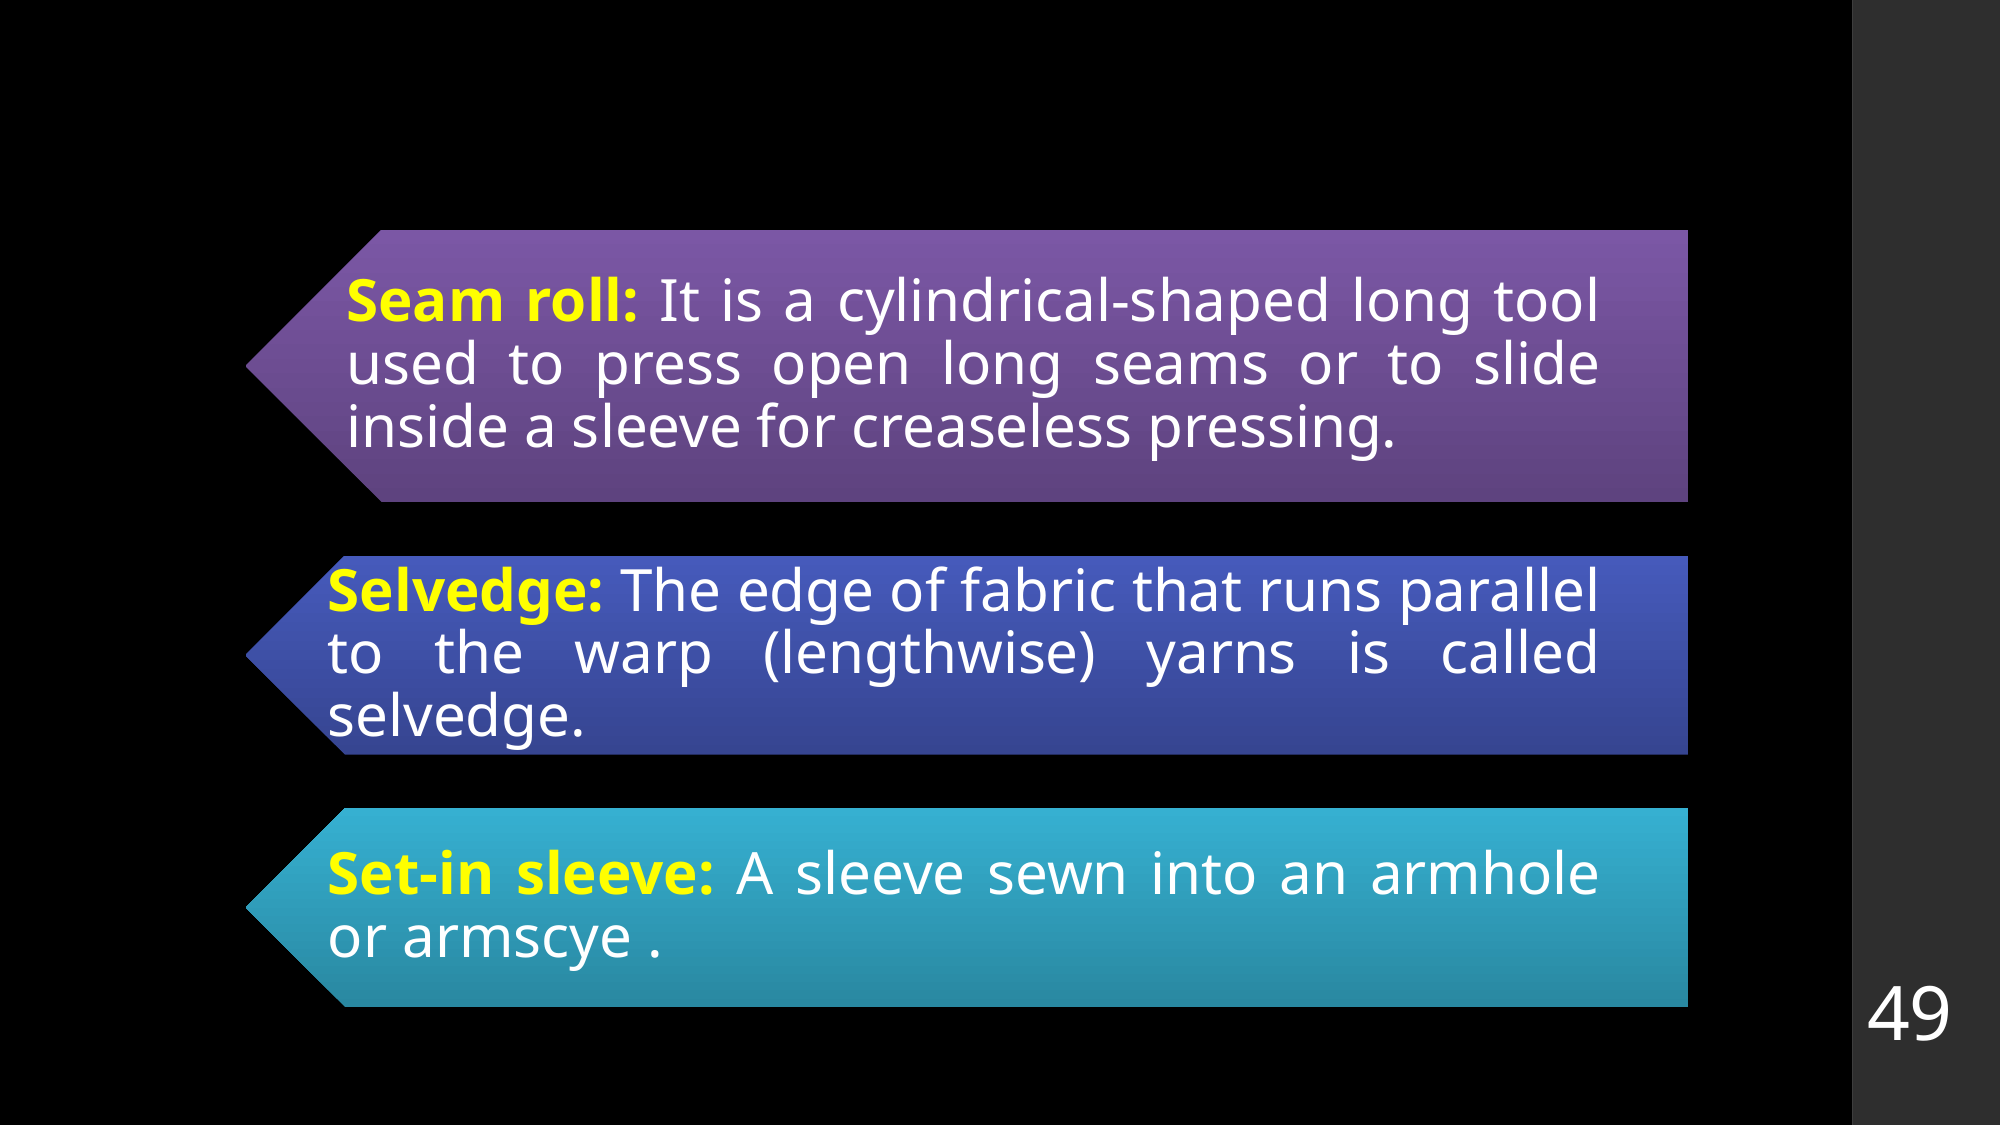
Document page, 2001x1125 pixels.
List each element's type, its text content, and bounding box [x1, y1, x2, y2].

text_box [0, 228, 2000, 1008]
slide_number 49 [1862, 1019, 1955, 1057]
